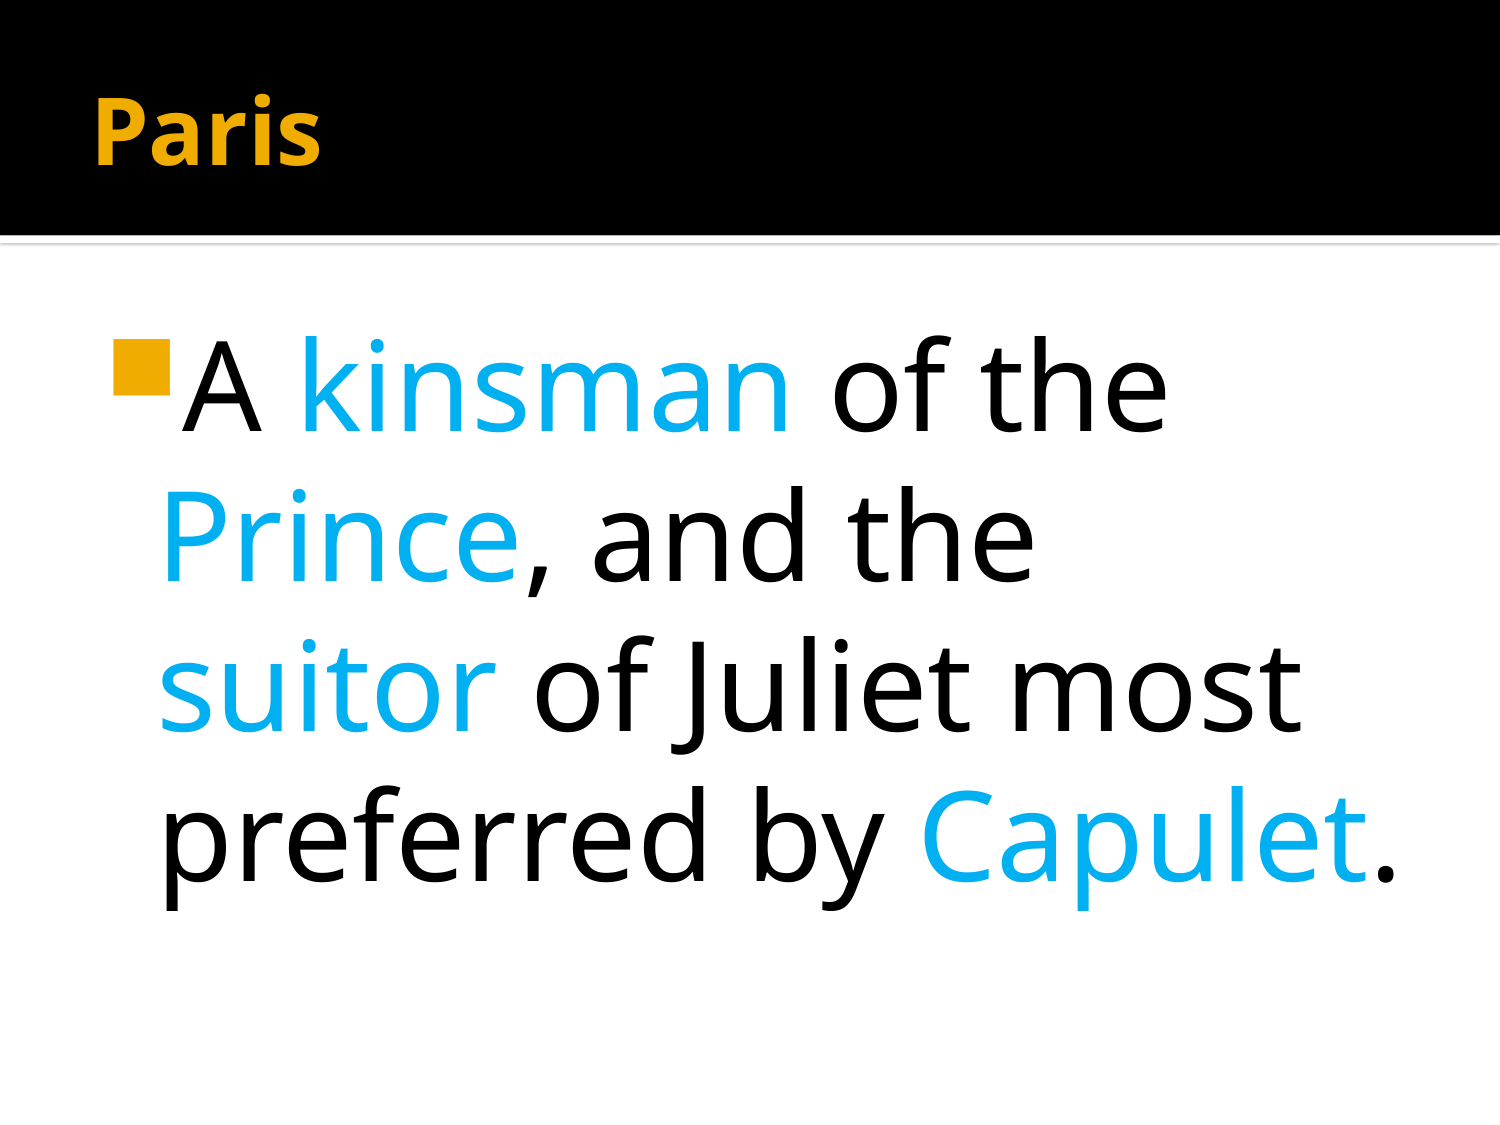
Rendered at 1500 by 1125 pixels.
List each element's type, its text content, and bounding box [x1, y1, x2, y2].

title Paris [75, 25, 1425, 231]
list A kinsman of the Prince, and the suitor of Juliet most preferred by Capulet. [75, 291, 1425, 1050]
